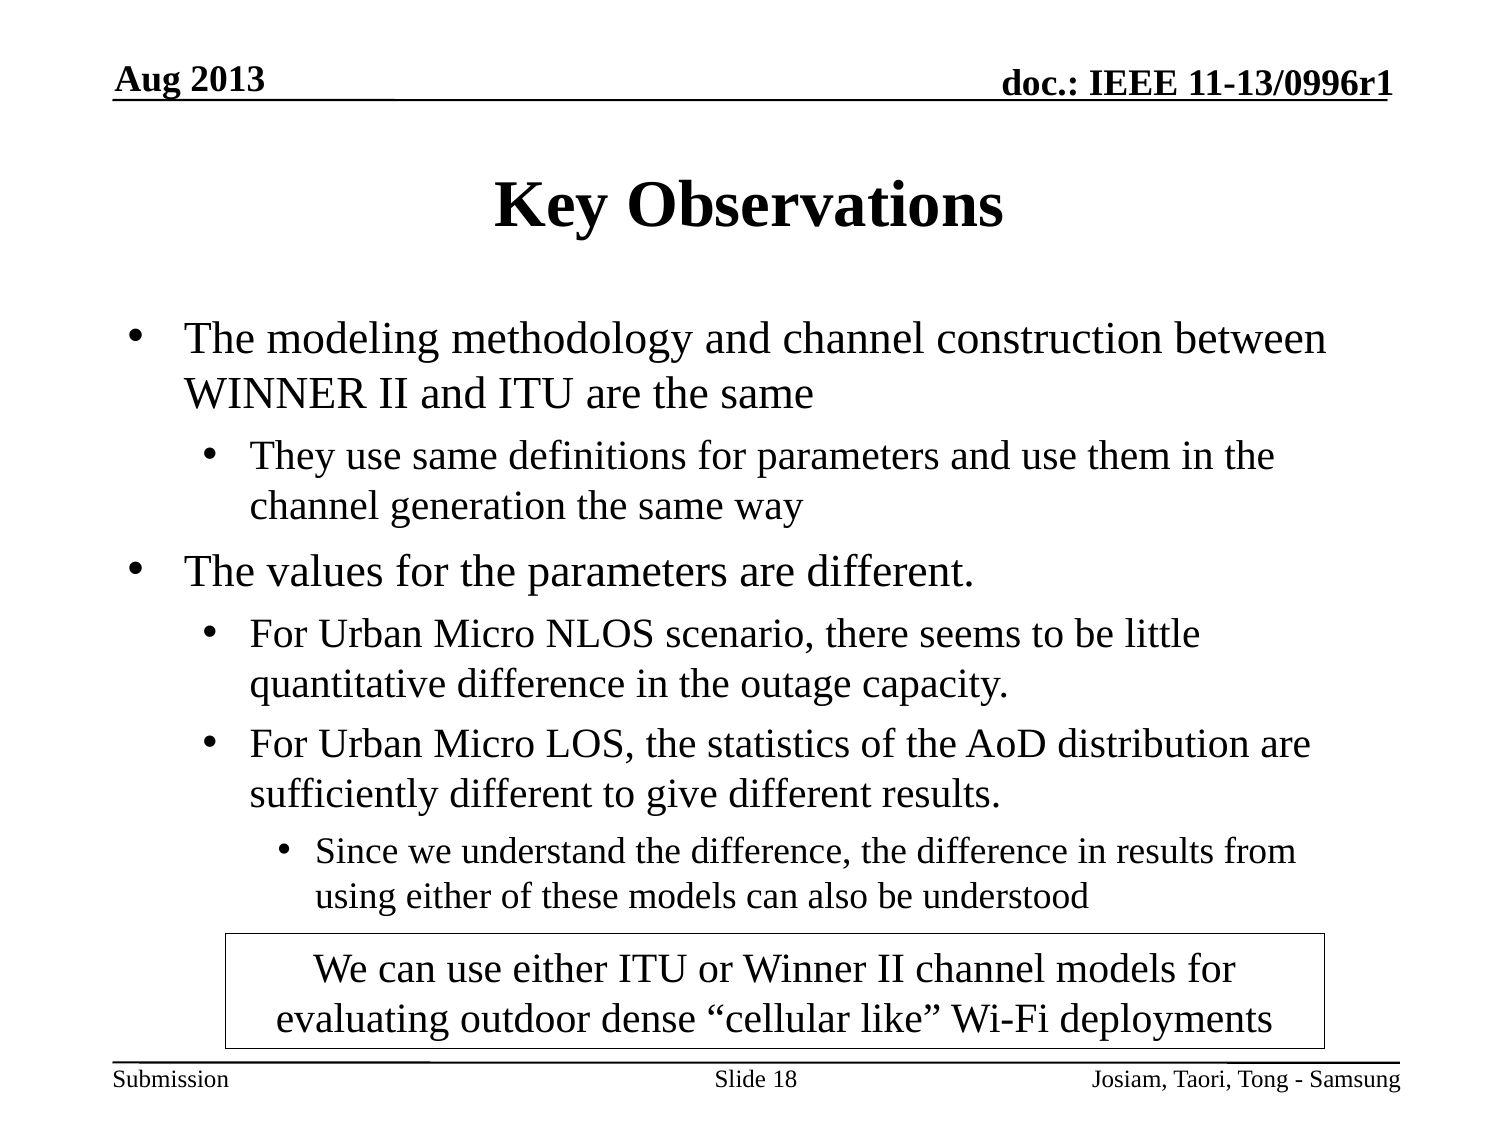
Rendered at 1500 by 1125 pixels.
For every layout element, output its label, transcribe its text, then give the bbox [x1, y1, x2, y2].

title Key Observations [112, 112, 1388, 288]
footer Josiam, Taori, Tong - Samsung [878, 1061, 1402, 1093]
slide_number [114, 54, 493, 100]
list The modeling methodology and channel construction between WINNER II and ITU are the same They use same definitions for parameters and use them in the channel generation the same way The values for the parameters are different. For Urban Micro NLOS scenario, there seems to be little quantitative difference in the outage capacity. For Urban Micro LOS, the statistics of the AoD distribution are sufficiently different to give different results. Since we understand the difference, the difference in results from using either of these models can also be understood [112, 299, 1388, 975]
slide_number Slide 18 [712, 1061, 800, 1123]
text_box We can use either ITU or Winner II channel models for evaluating outdoor dense “cellular like” Wi-Fi deployments [225, 933, 1325, 1049]
